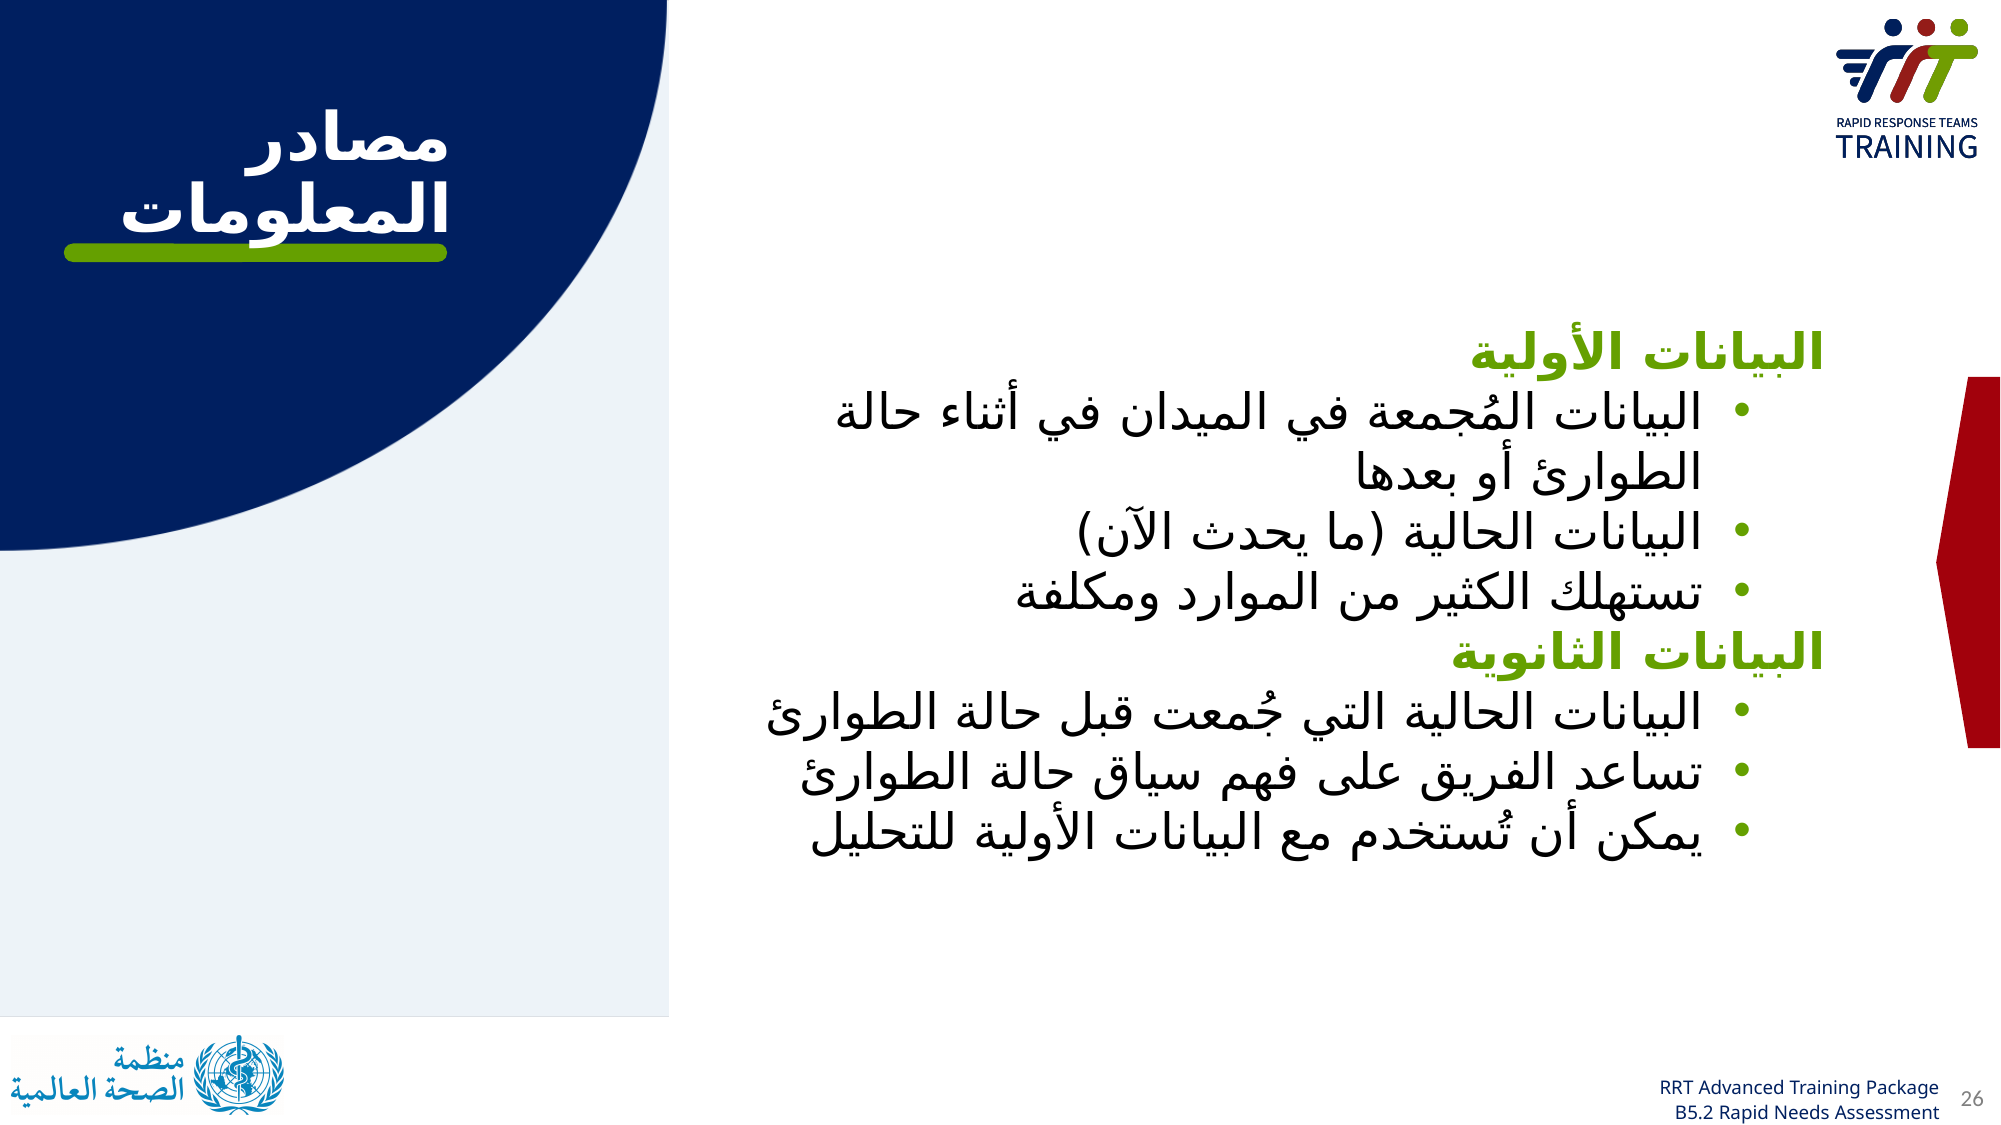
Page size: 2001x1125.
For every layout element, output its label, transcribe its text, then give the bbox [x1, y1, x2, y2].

picture [1835, 19, 1978, 167]
picture [11, 1035, 284, 1115]
text_box البيانات الأولية البيانات المُجمعة في الميدان في أثناء حالة الطوارئ أو بعدها البيانات الحالية (ما يحدث الآن) تستهلك الكثير من الموارد ومكلفة البيانات الثانوية البيانات الحالية التي جُمعت قبل حالة الطوارئ تساعد الفريق على فهم سياق حالة الطوارئ يمكن أن تُستخدم مع البيانات الأولية للتحليل [718, 312, 1834, 867]
picture [0, 0, 669, 1018]
title مصادر المعلومات [59, 77, 461, 273]
picture [241, 1050, 247, 1059]
